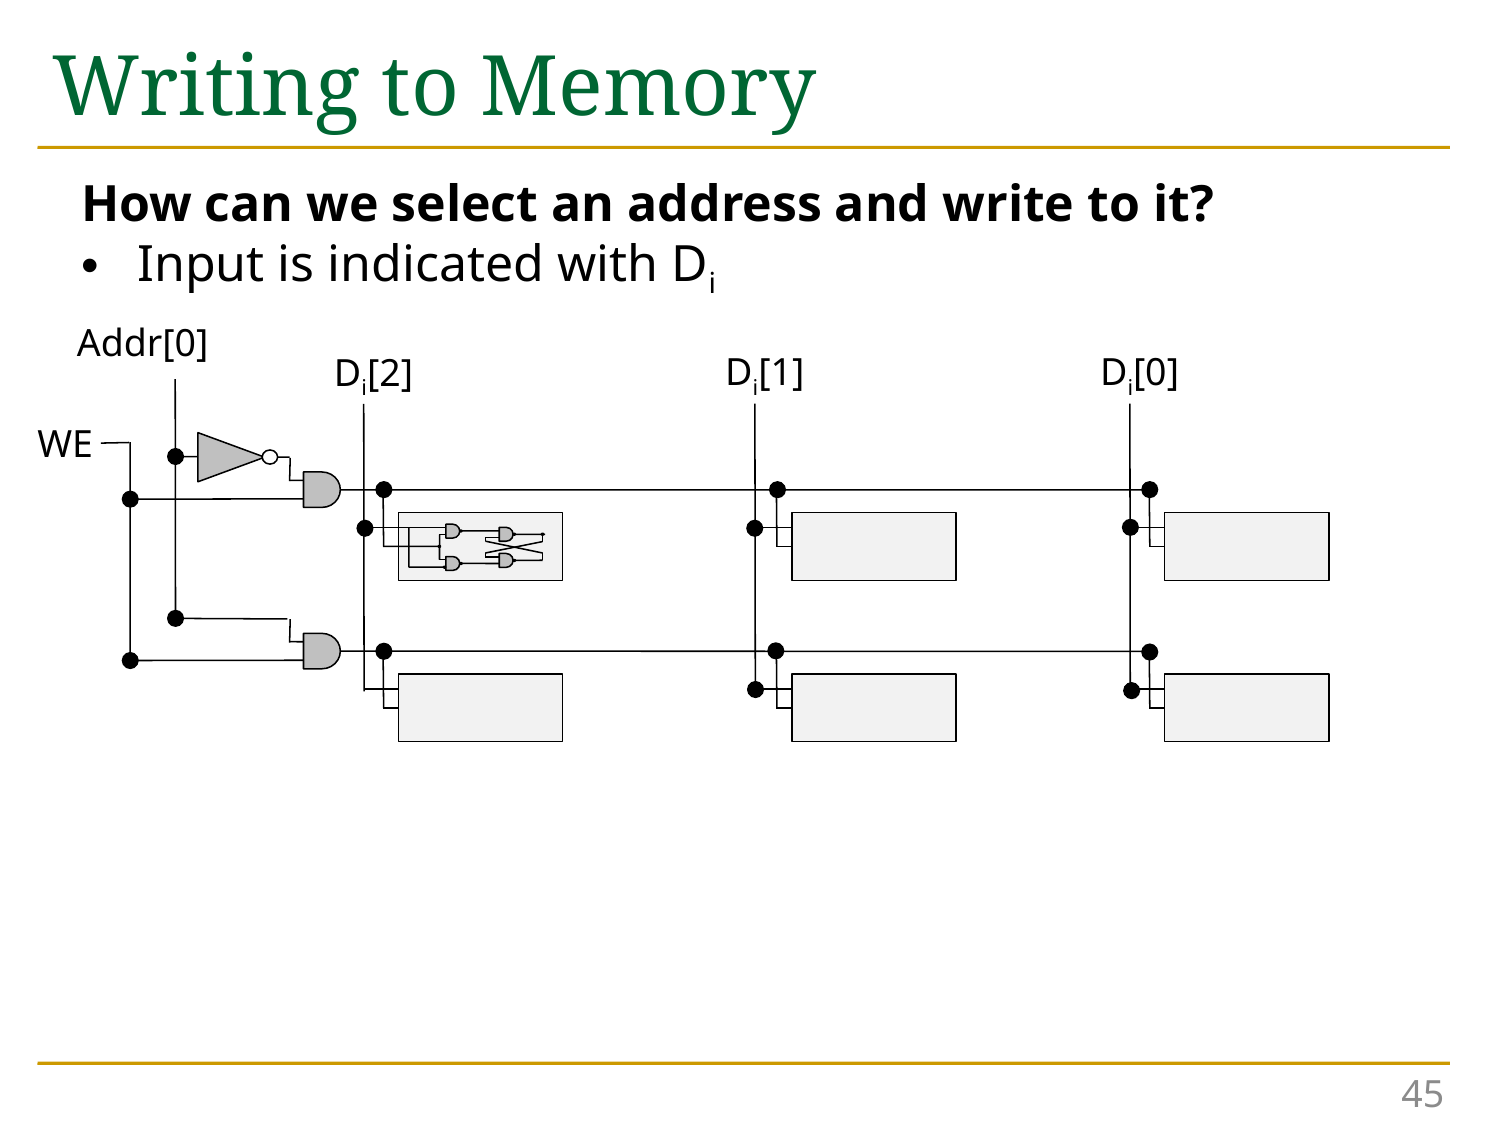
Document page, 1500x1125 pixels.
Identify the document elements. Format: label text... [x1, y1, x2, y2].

title Writing to Memory [37, 24, 1450, 200]
text_box How can we select an address and write to it? Input is indicated with Di [66, 163, 1230, 307]
slide_number 45 [1121, 1066, 1460, 1125]
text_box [22, 311, 1330, 742]
